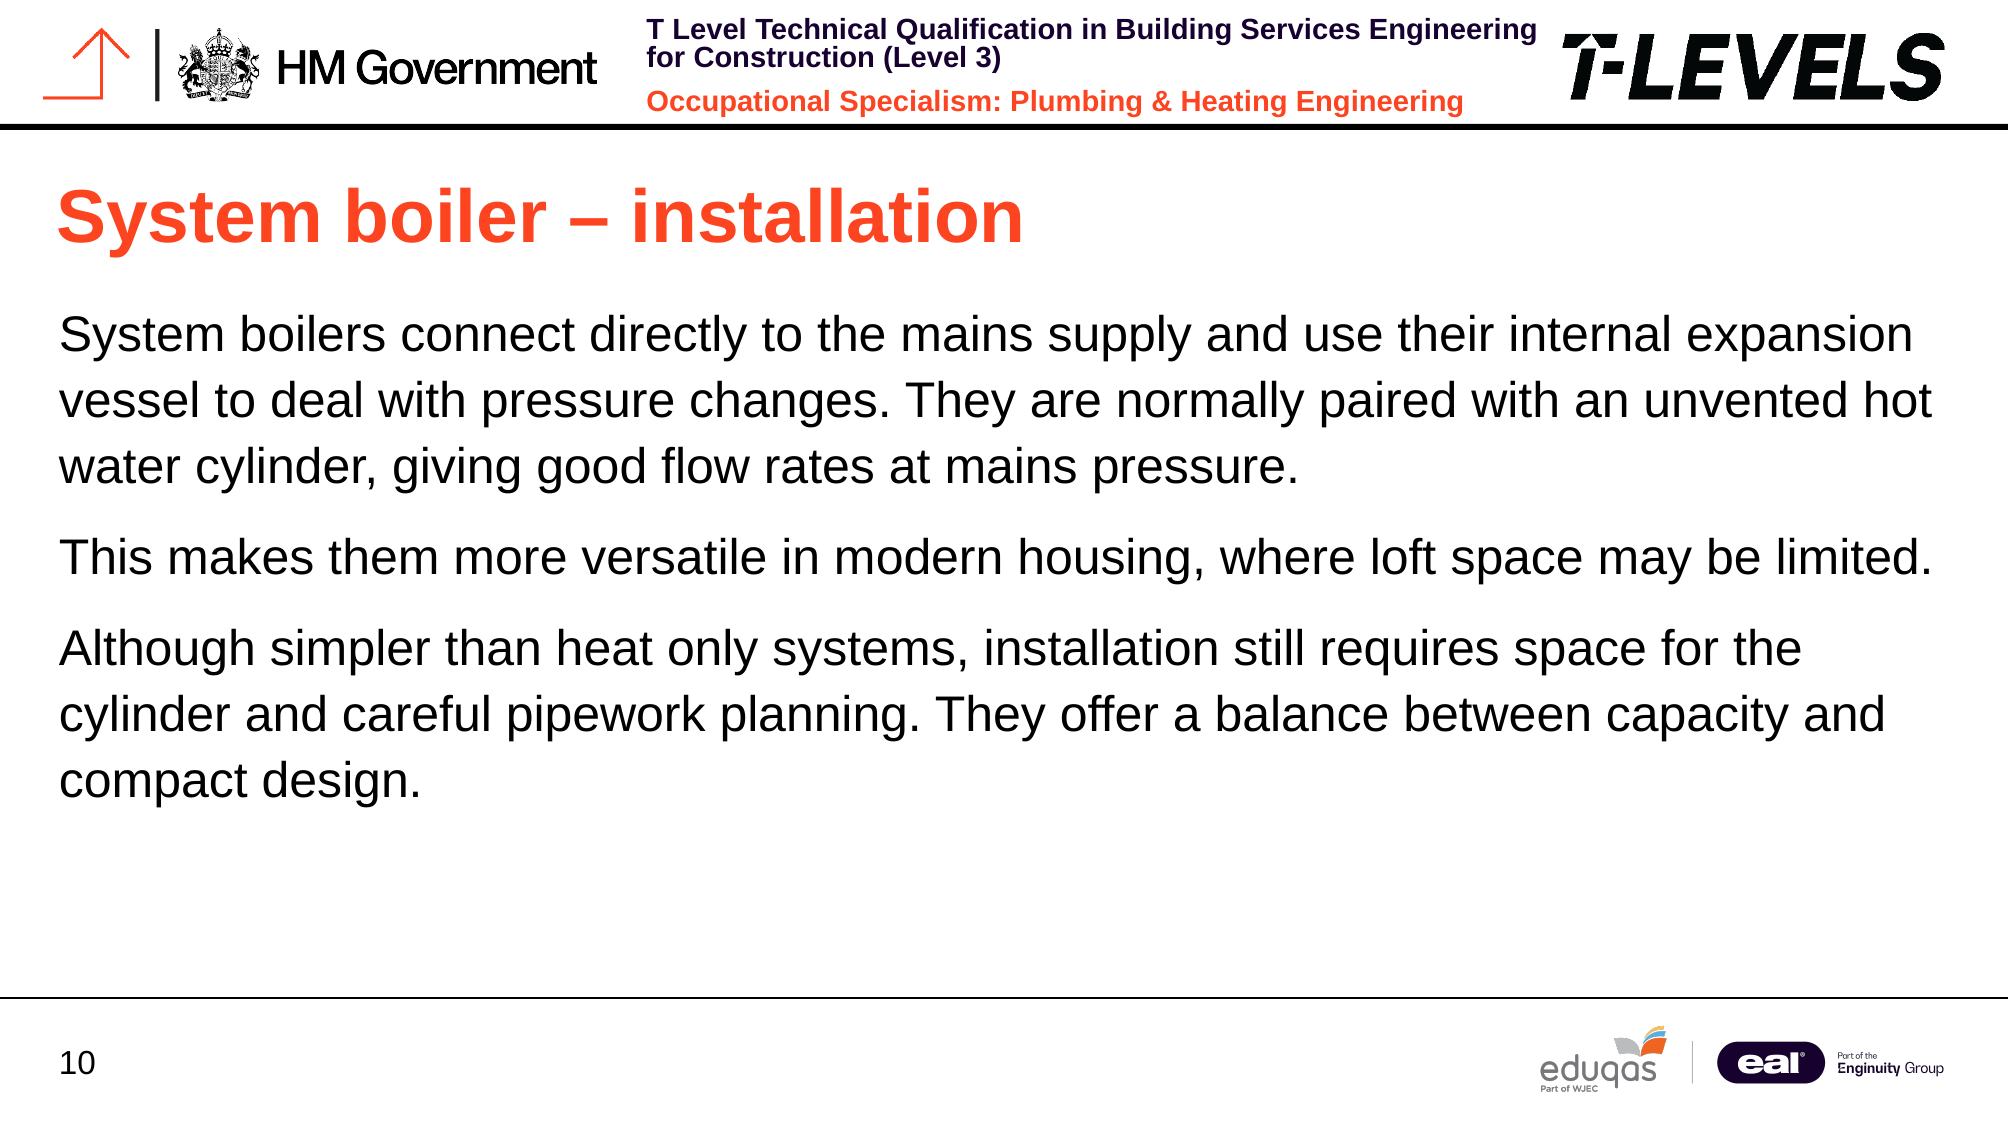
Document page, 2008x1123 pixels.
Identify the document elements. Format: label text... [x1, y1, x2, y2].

picture [1543, 25, 1964, 108]
title System boiler – installation [41, 111, 1949, 314]
picture [155, 28, 597, 102]
picture [38, 27, 136, 100]
list System boilers connect directly to the mains supply and use their internal expansion vessel to deal with pressure changes. They are normally paired with an unvented hot water cylinder, giving good flow rates at mains pressure. This makes them more versatile in modern housing, where loft space may be limited. Although simpler than heat only systems, installation still requires space for the cylinder and careful pipework planning. They offer a balance between capacity and compact design. [59, 295, 1949, 975]
picture [1535, 1021, 1949, 1097]
